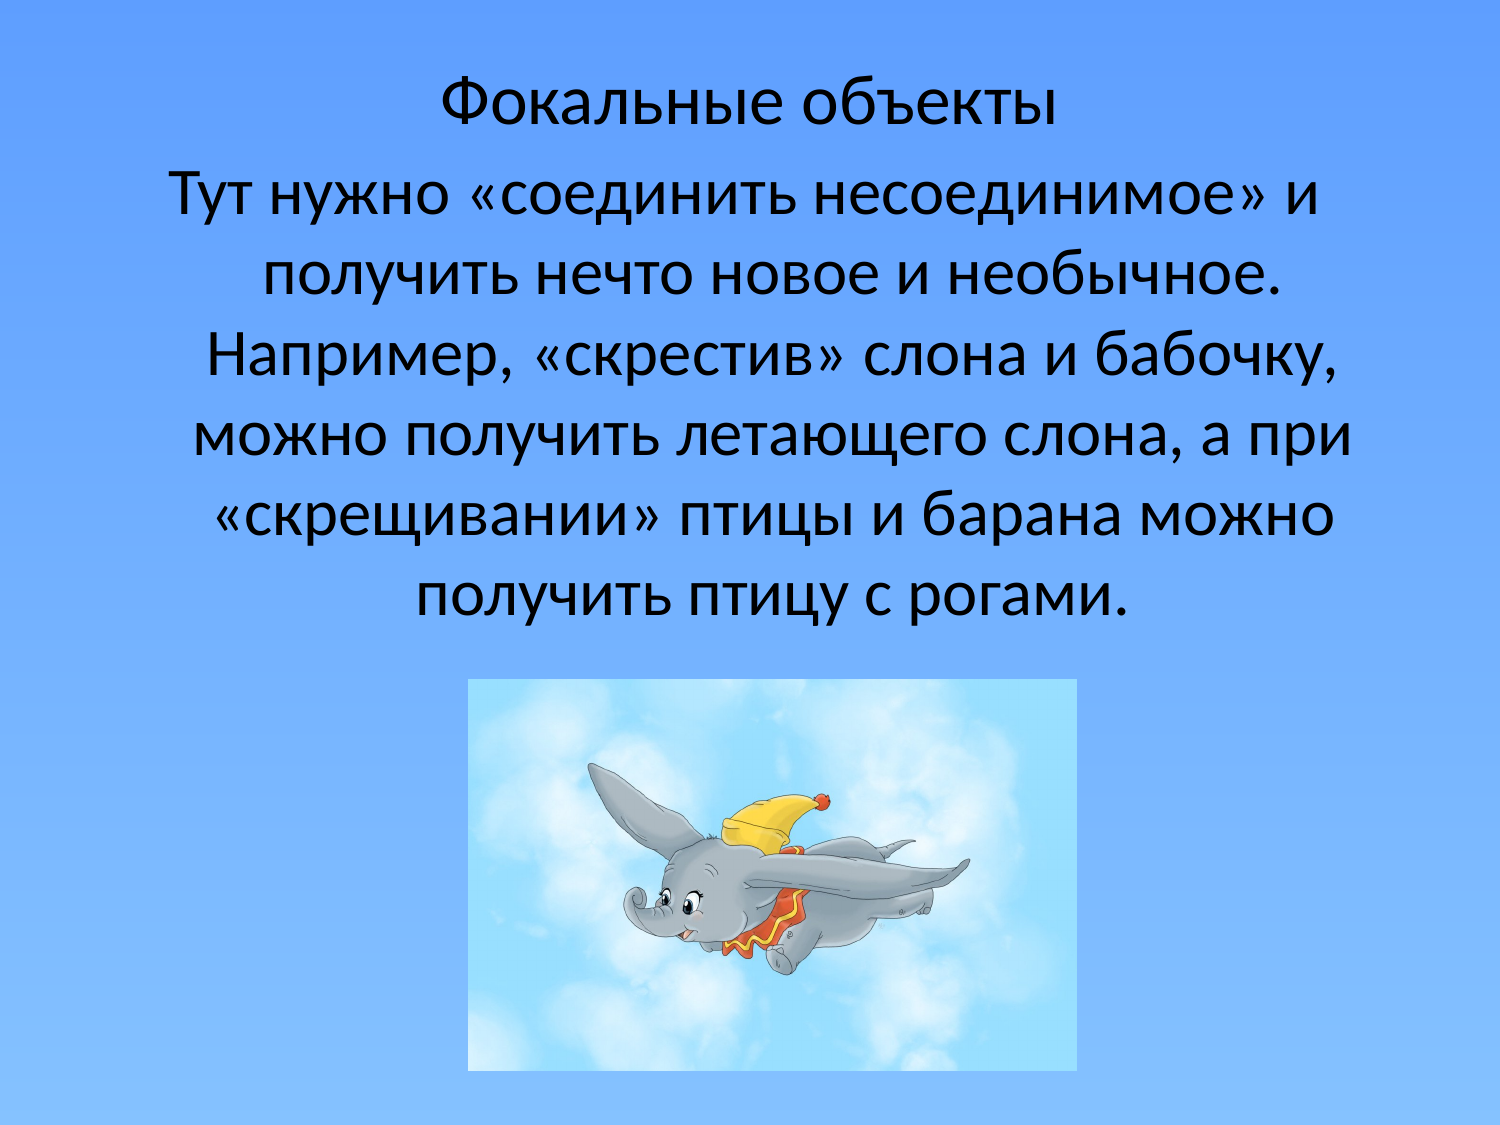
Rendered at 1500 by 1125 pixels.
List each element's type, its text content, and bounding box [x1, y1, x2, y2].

title Фокальные объекты [75, 45, 1425, 233]
list Тут нужно «соединить несоединимое» и получить нечто новое и необычное. Например, «скрестив» слона и бабочку, можно получить летающего слона, а при «скрещивании» птицы и барана можно получить птицу с рогами. [70, 140, 1421, 883]
picture [468, 679, 1077, 1071]
